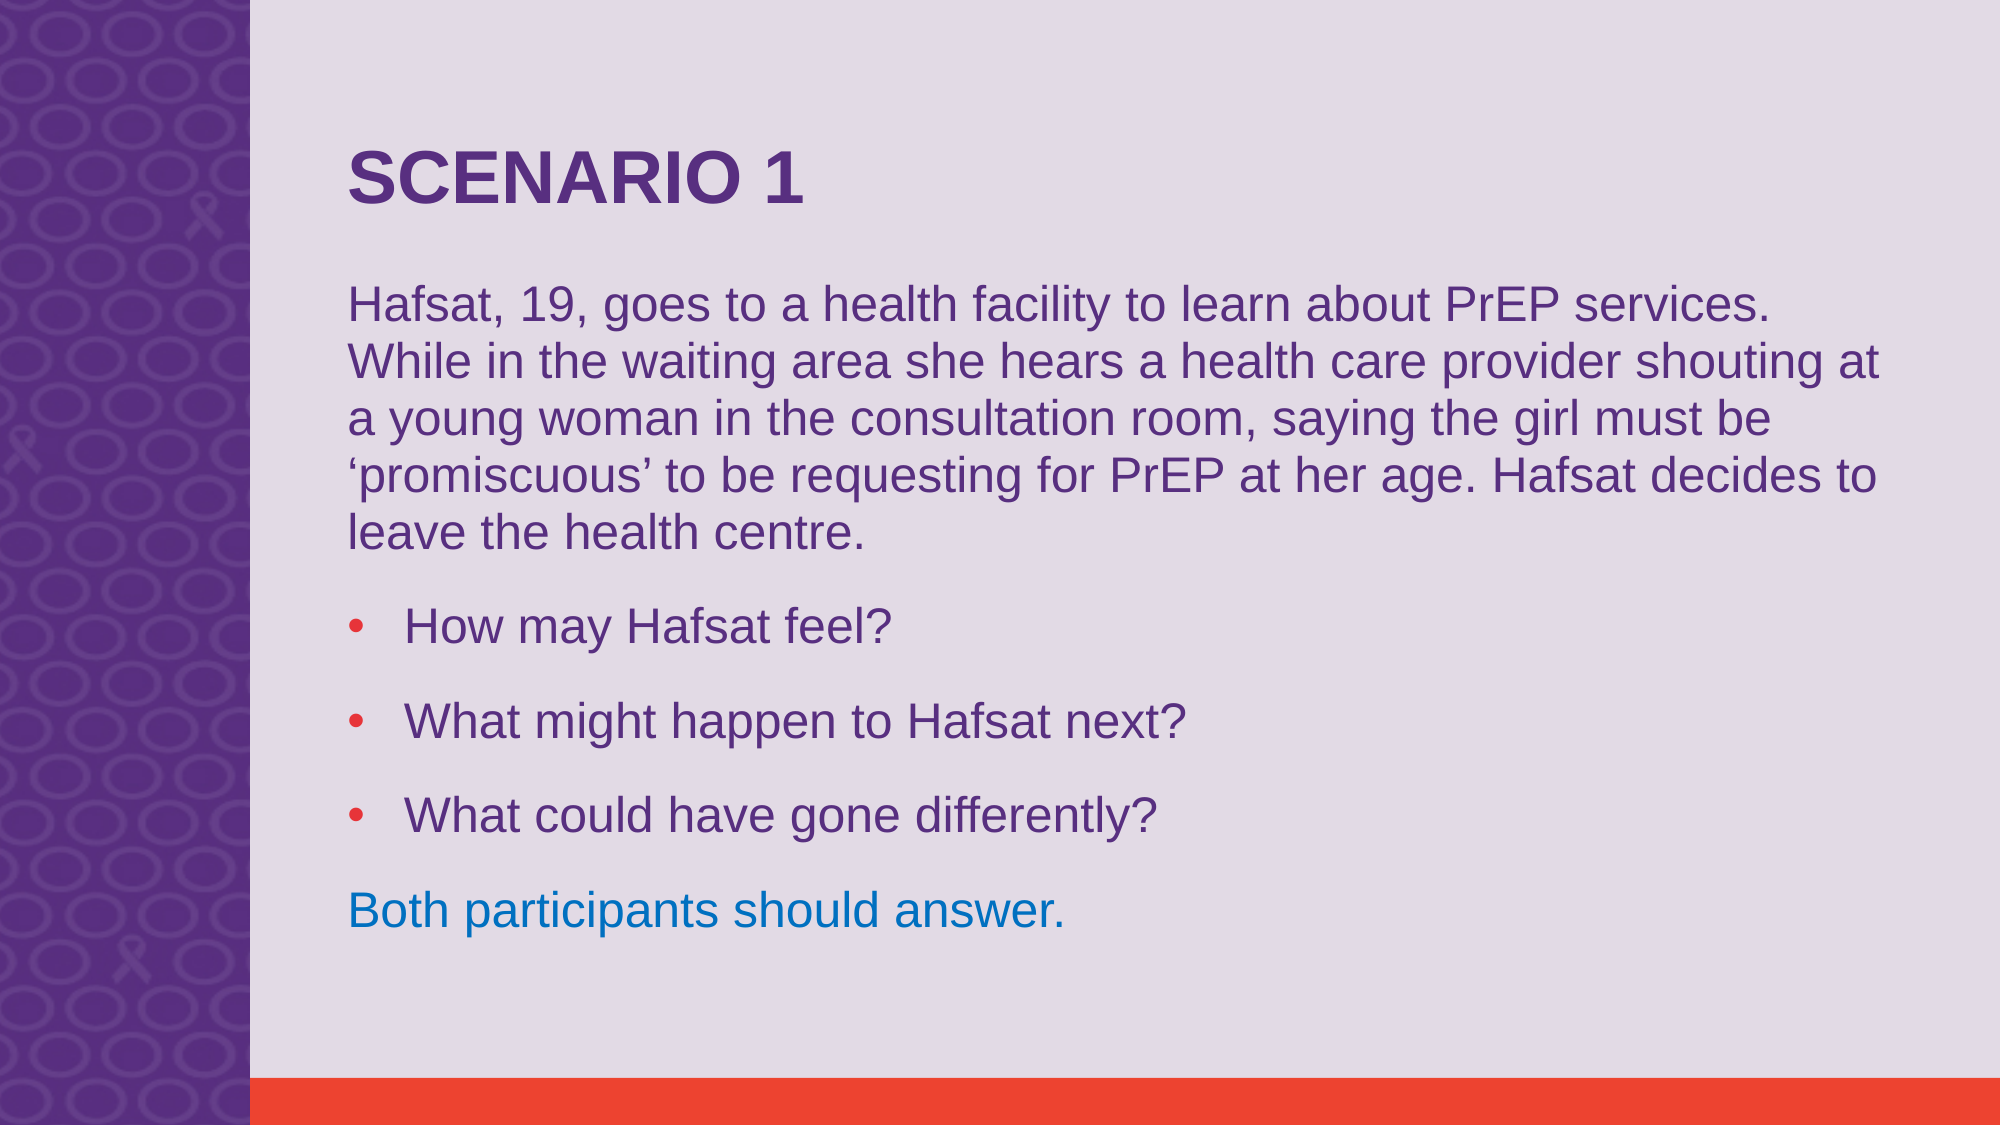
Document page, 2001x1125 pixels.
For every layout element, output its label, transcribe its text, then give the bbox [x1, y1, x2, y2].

title SCENARIO 1 [332, 96, 1899, 228]
list Hafsat, 19, goes to a health facility to learn about PrEP services. While in the waiting area she hears a health care provider shouting at a young woman in the consultation room, saying the girl must be ‘promiscuous’ to be requesting for PrEP at her age. Hafsat decides to leave the health centre. How may Hafsat feel? What might happen to Hafsat next? What could have gone differently? Both participants should answer. [332, 268, 1899, 1043]
picture [0, 0, 250, 1125]
